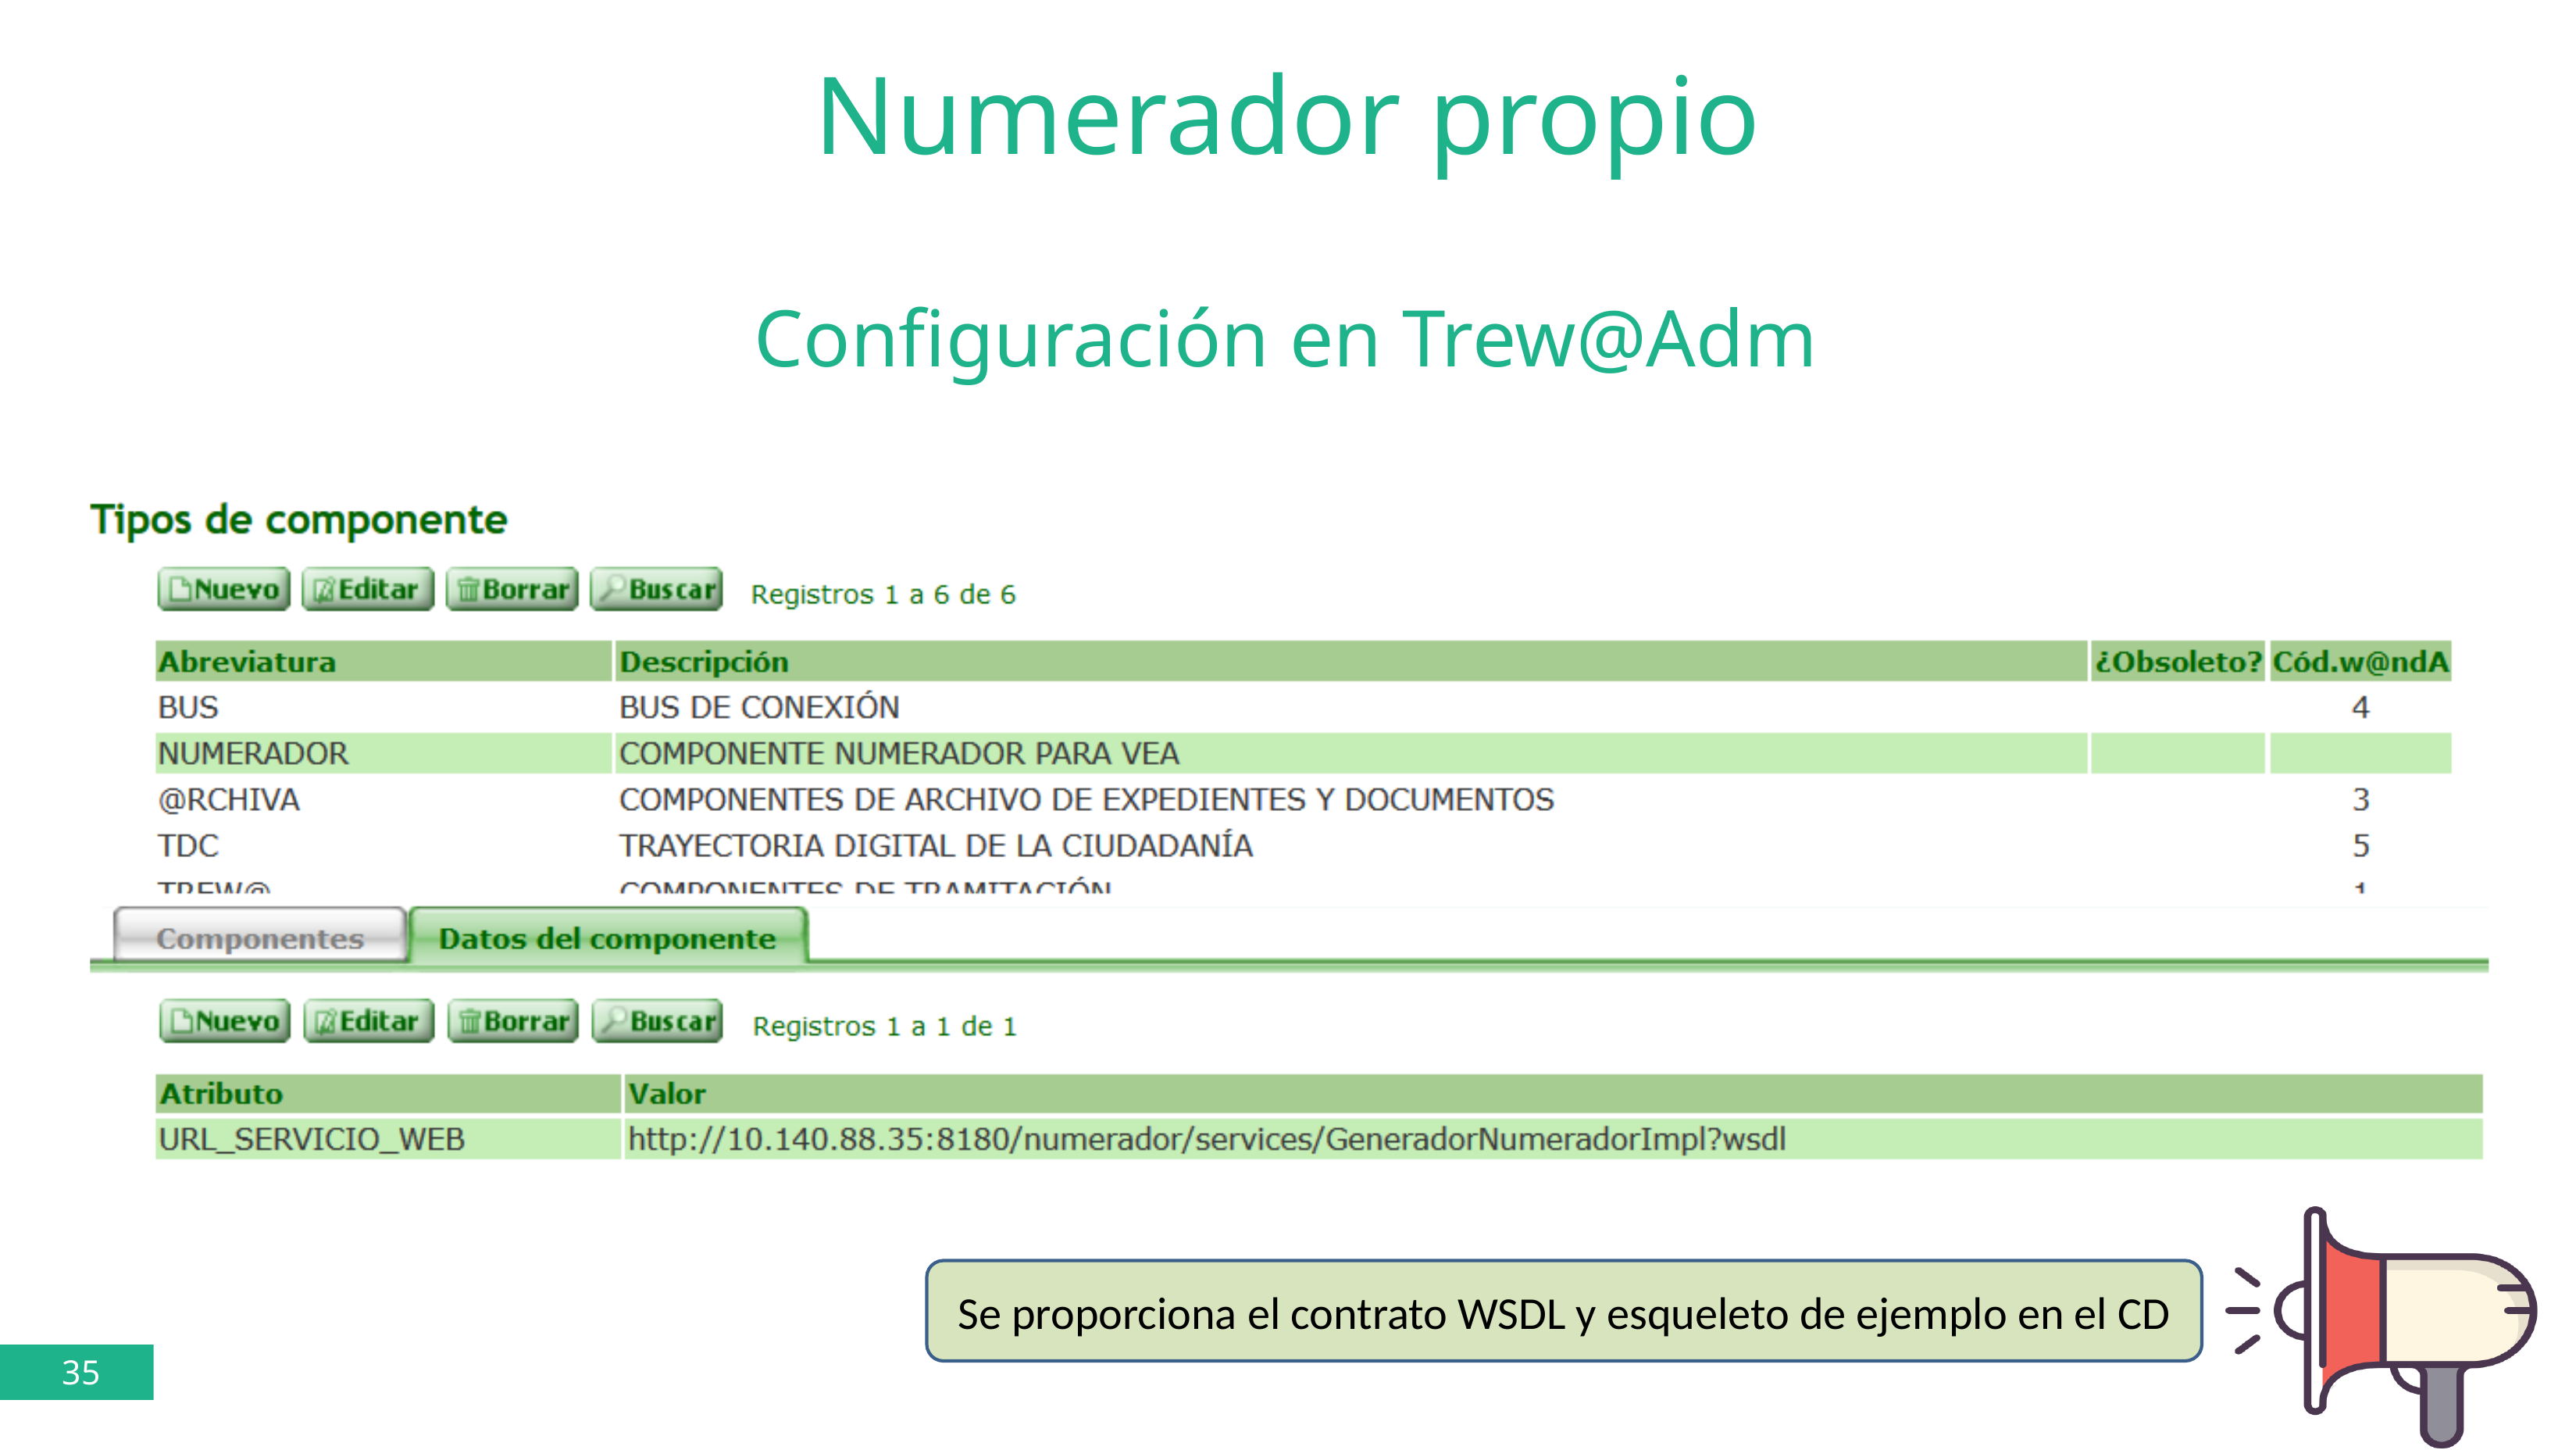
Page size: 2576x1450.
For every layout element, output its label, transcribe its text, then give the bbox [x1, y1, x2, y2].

slide_number 35 [41, 1351, 112, 1394]
text_box Configuración en Trew@Adm [0, 282, 2574, 388]
text_box Se proporciona el contrato WSDL y esqueleto de ejemplo en el CD [925, 1259, 2204, 1363]
text_box [0, 1345, 154, 1400]
picture [89, 495, 2489, 1191]
text_box Numerador propio [0, 41, 2576, 182]
picture [2225, 1205, 2539, 1449]
